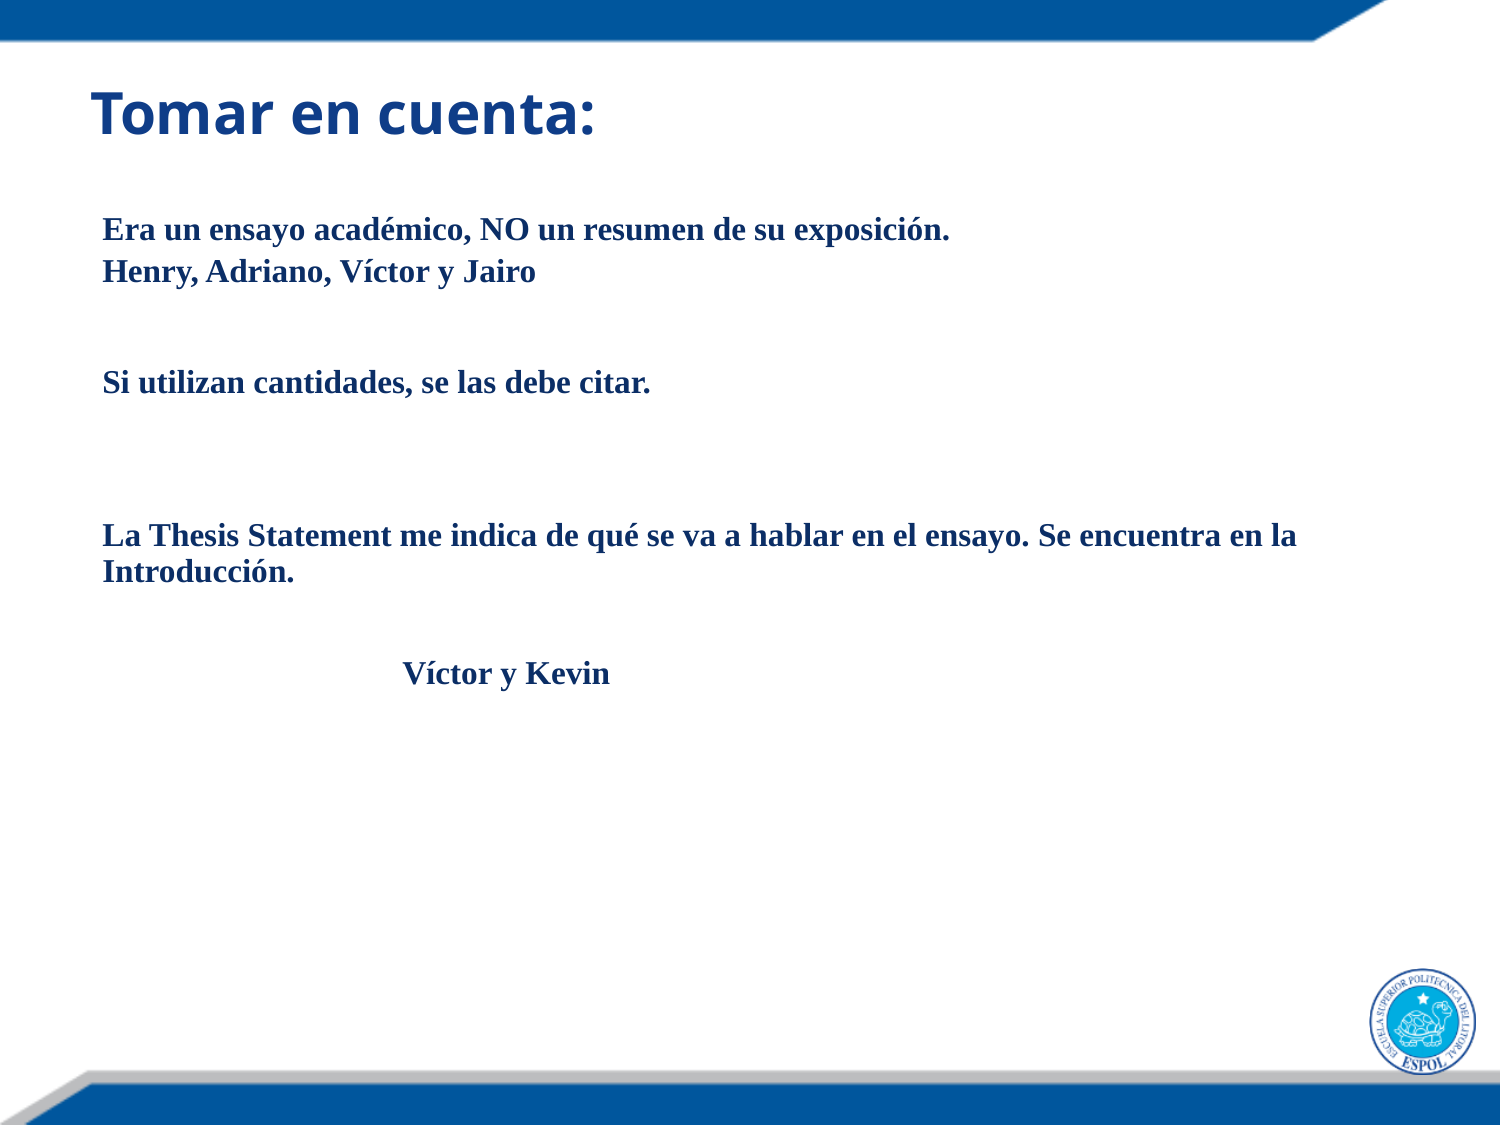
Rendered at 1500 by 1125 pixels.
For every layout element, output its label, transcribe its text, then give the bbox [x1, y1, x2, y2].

text_box Si utilizan cantidades, se las debe citar. [87, 357, 1407, 408]
text_box Era un ensayo académico, NO un resumen de su exposición. Henry, Adriano, Víctor y Jairo [87, 204, 1407, 340]
picture [0, 0, 1500, 1125]
text_box Víctor y Kevin [387, 648, 1500, 700]
text_box Tomar en cuenta: [0, 59, 1451, 173]
text_box La Thesis Statement me indica de qué se va a hablar en el ensayo. Se encuentra en la Introducción. [87, 510, 1407, 597]
